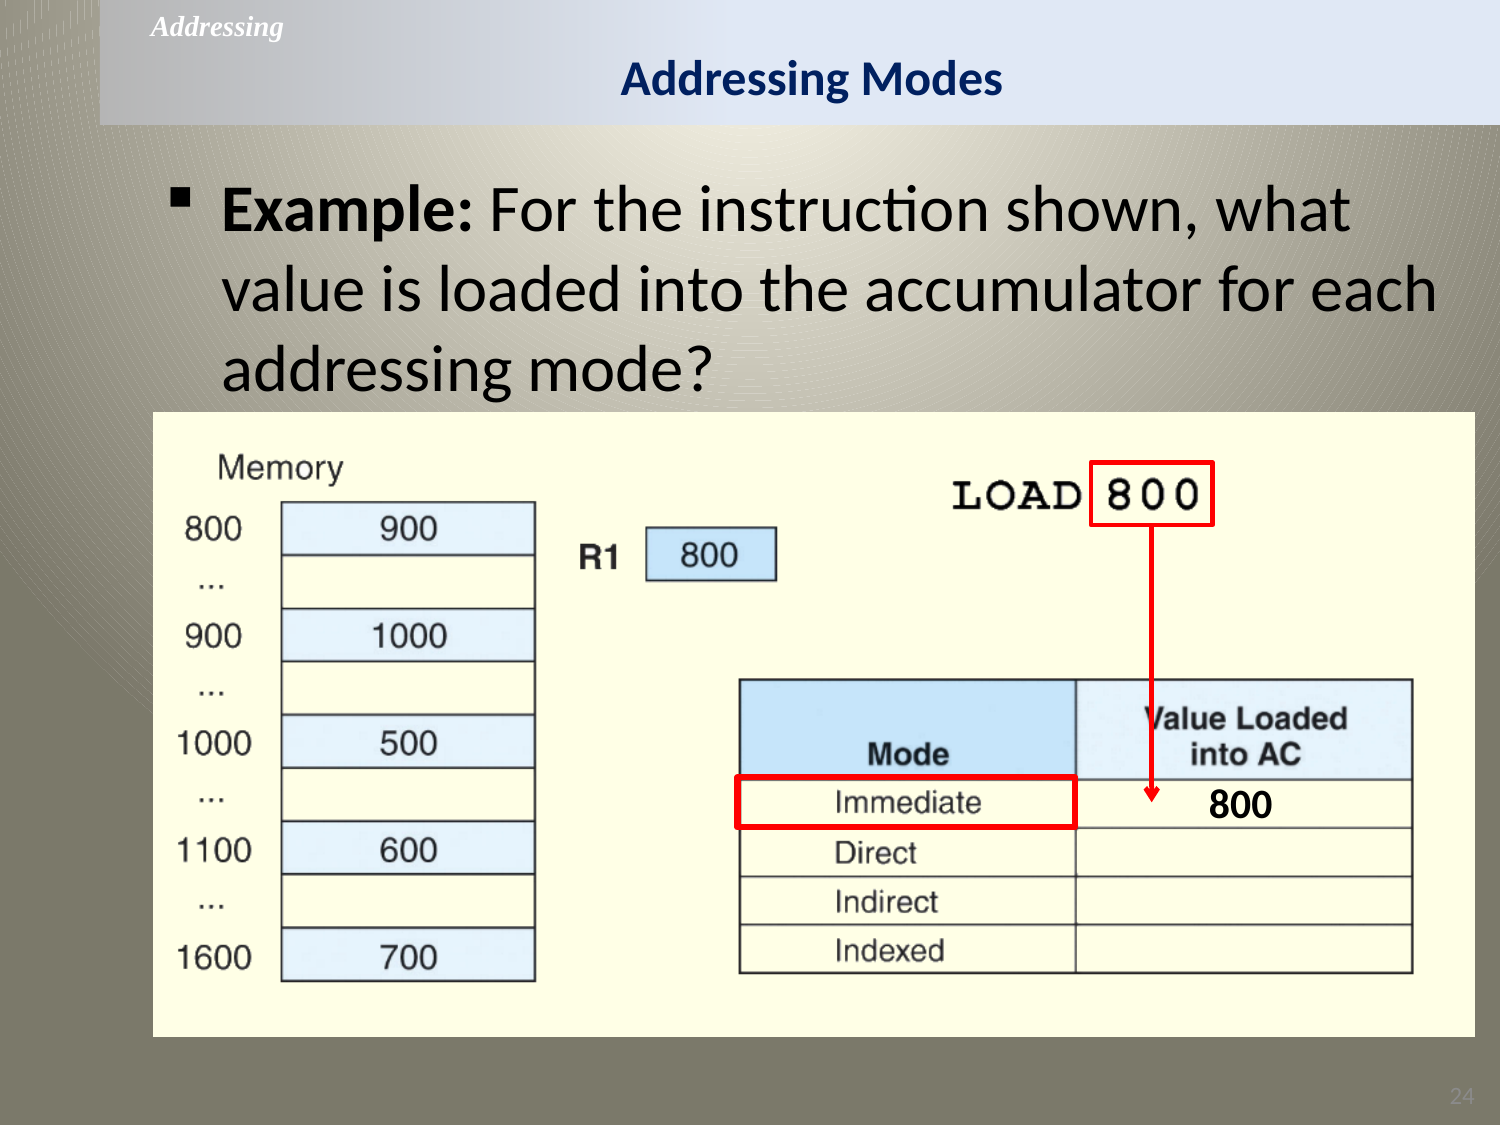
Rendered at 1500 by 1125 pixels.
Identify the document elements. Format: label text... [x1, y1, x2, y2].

title Addressing Modes [135, 37, 1500, 113]
picture [153, 412, 1476, 1037]
list Addressing [135, 0, 625, 50]
list Example: For the instruction shown, what value is loaded into the accumulator for each addressing mode? [150, 157, 1488, 900]
